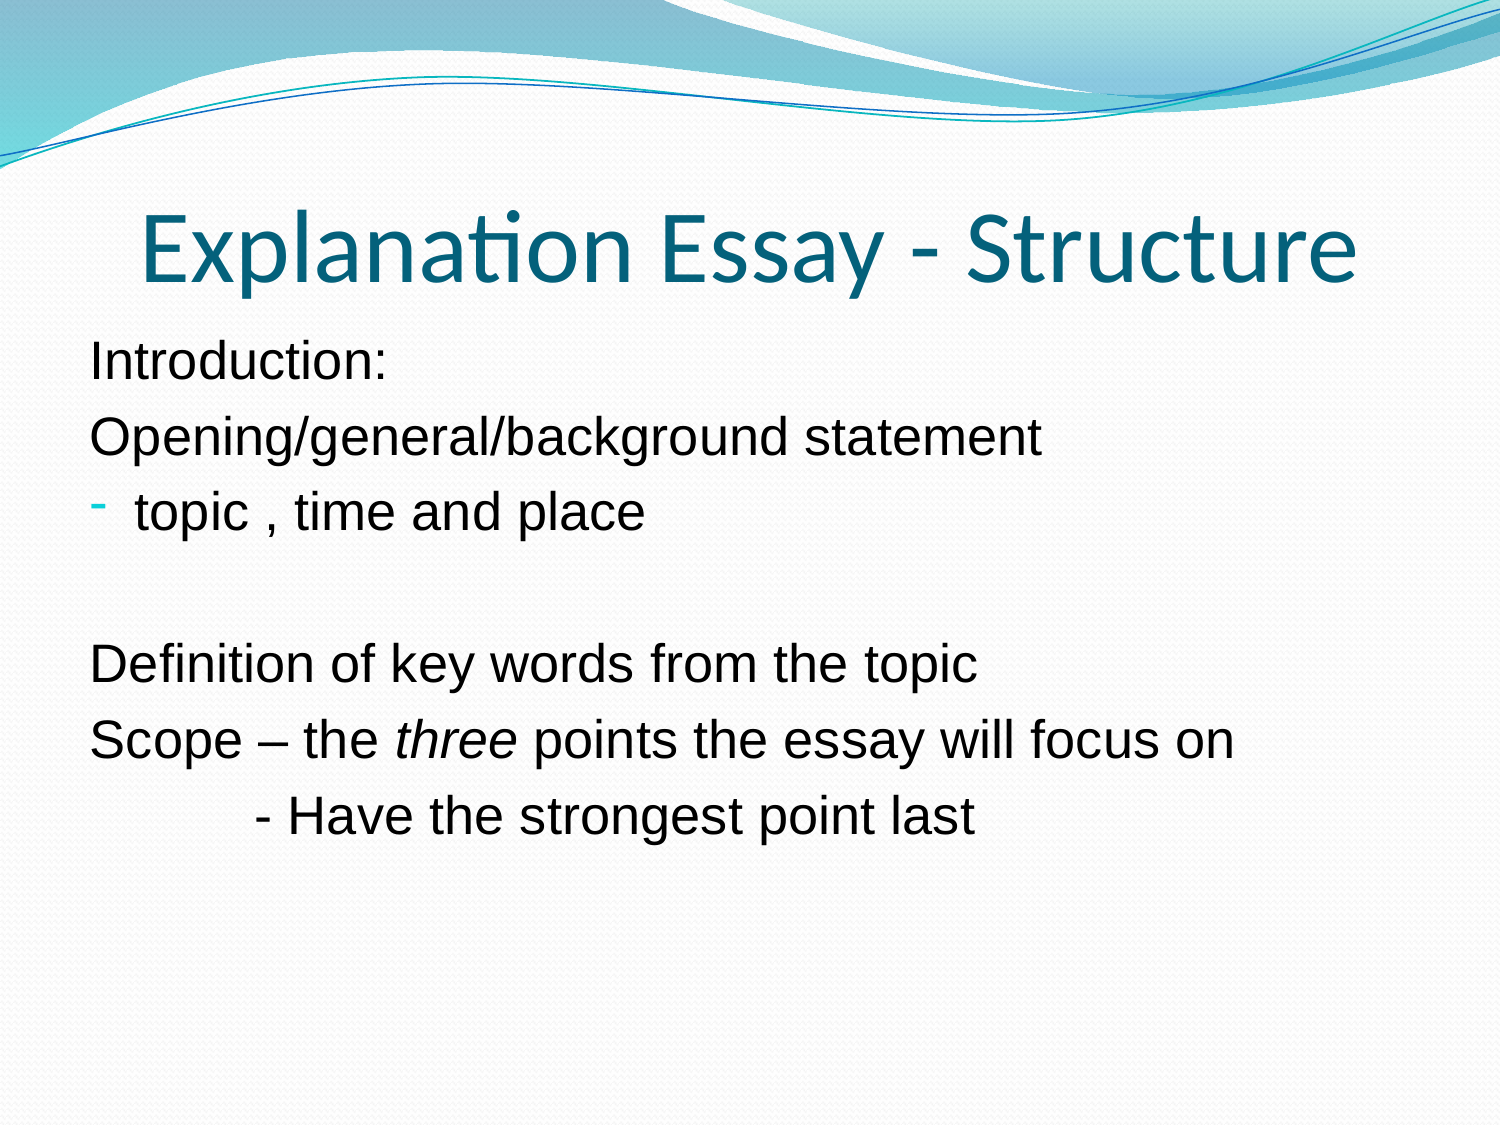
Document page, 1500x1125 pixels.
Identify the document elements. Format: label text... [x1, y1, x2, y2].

list Introduction: Opening/general/background statement topic , time and place Definition of key words from the topic Scope – the three points the essay will focus on - Have the strongest point last [75, 317, 1425, 1038]
title Explanation Essay - Structure [75, 115, 1425, 303]
